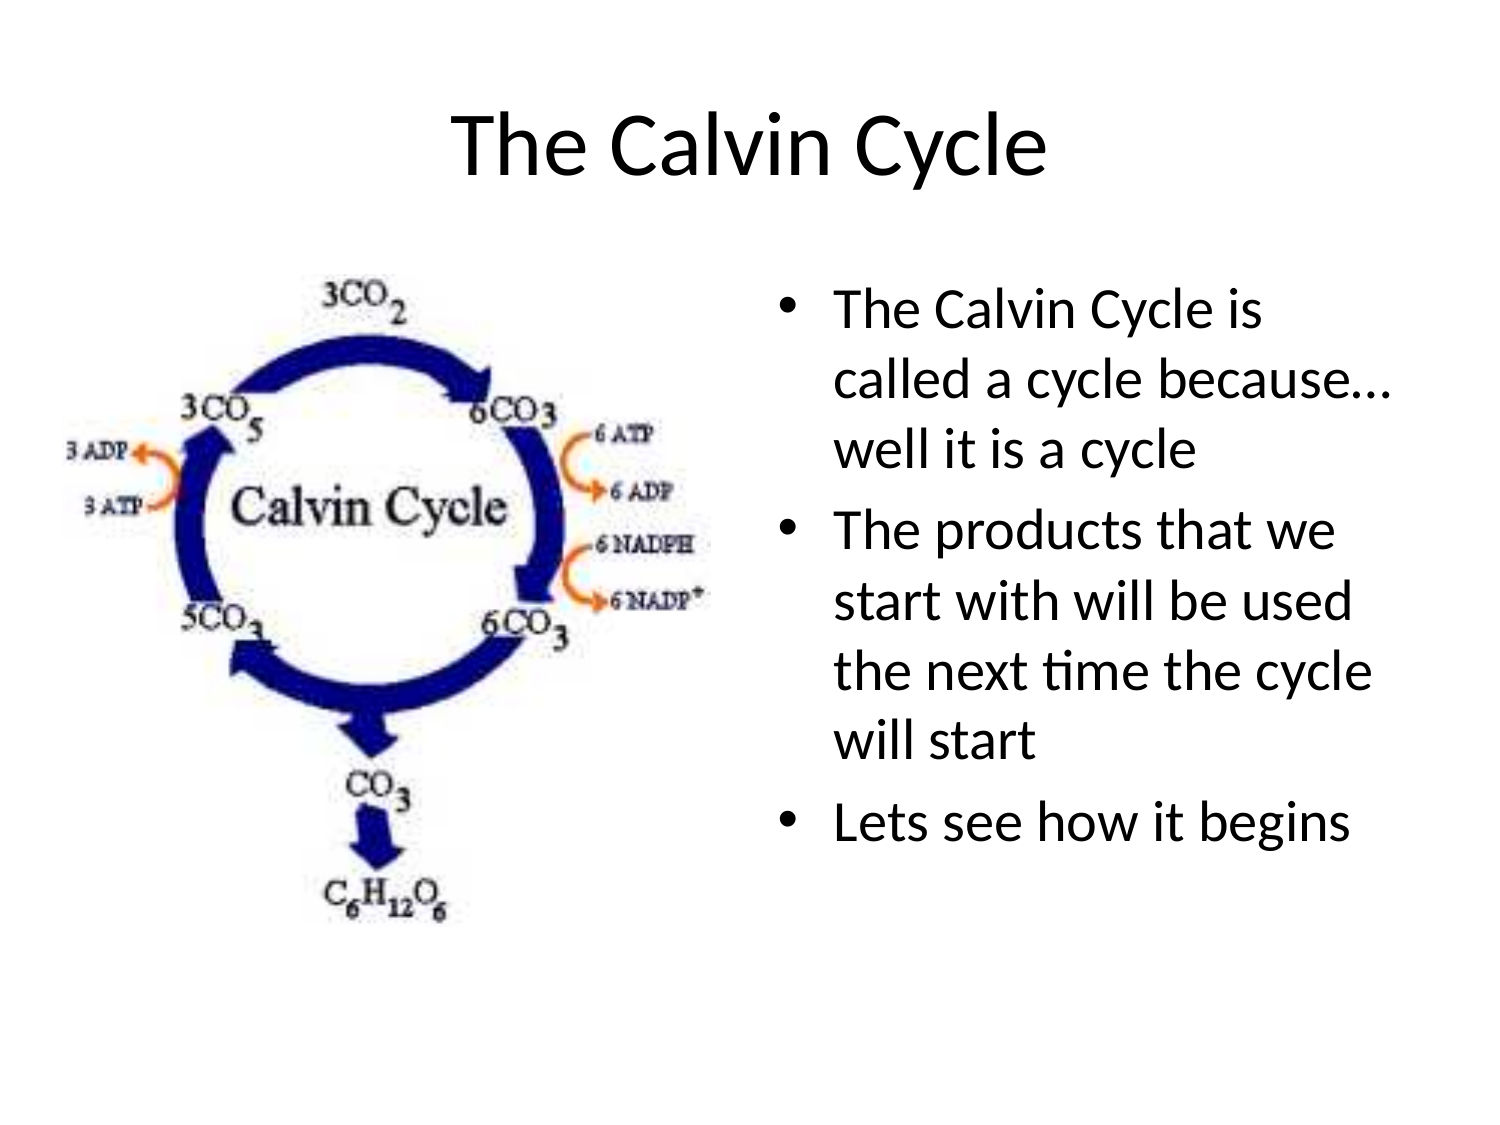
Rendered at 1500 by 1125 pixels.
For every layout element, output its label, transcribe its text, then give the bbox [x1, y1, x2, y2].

list The Calvin Cycle is called a cycle because… well it is a cycle The products that we start with will be used the next time the cycle will start Lets see how it begins [762, 262, 1425, 1005]
title The Calvin Cycle [75, 45, 1425, 233]
picture [62, 274, 712, 927]
